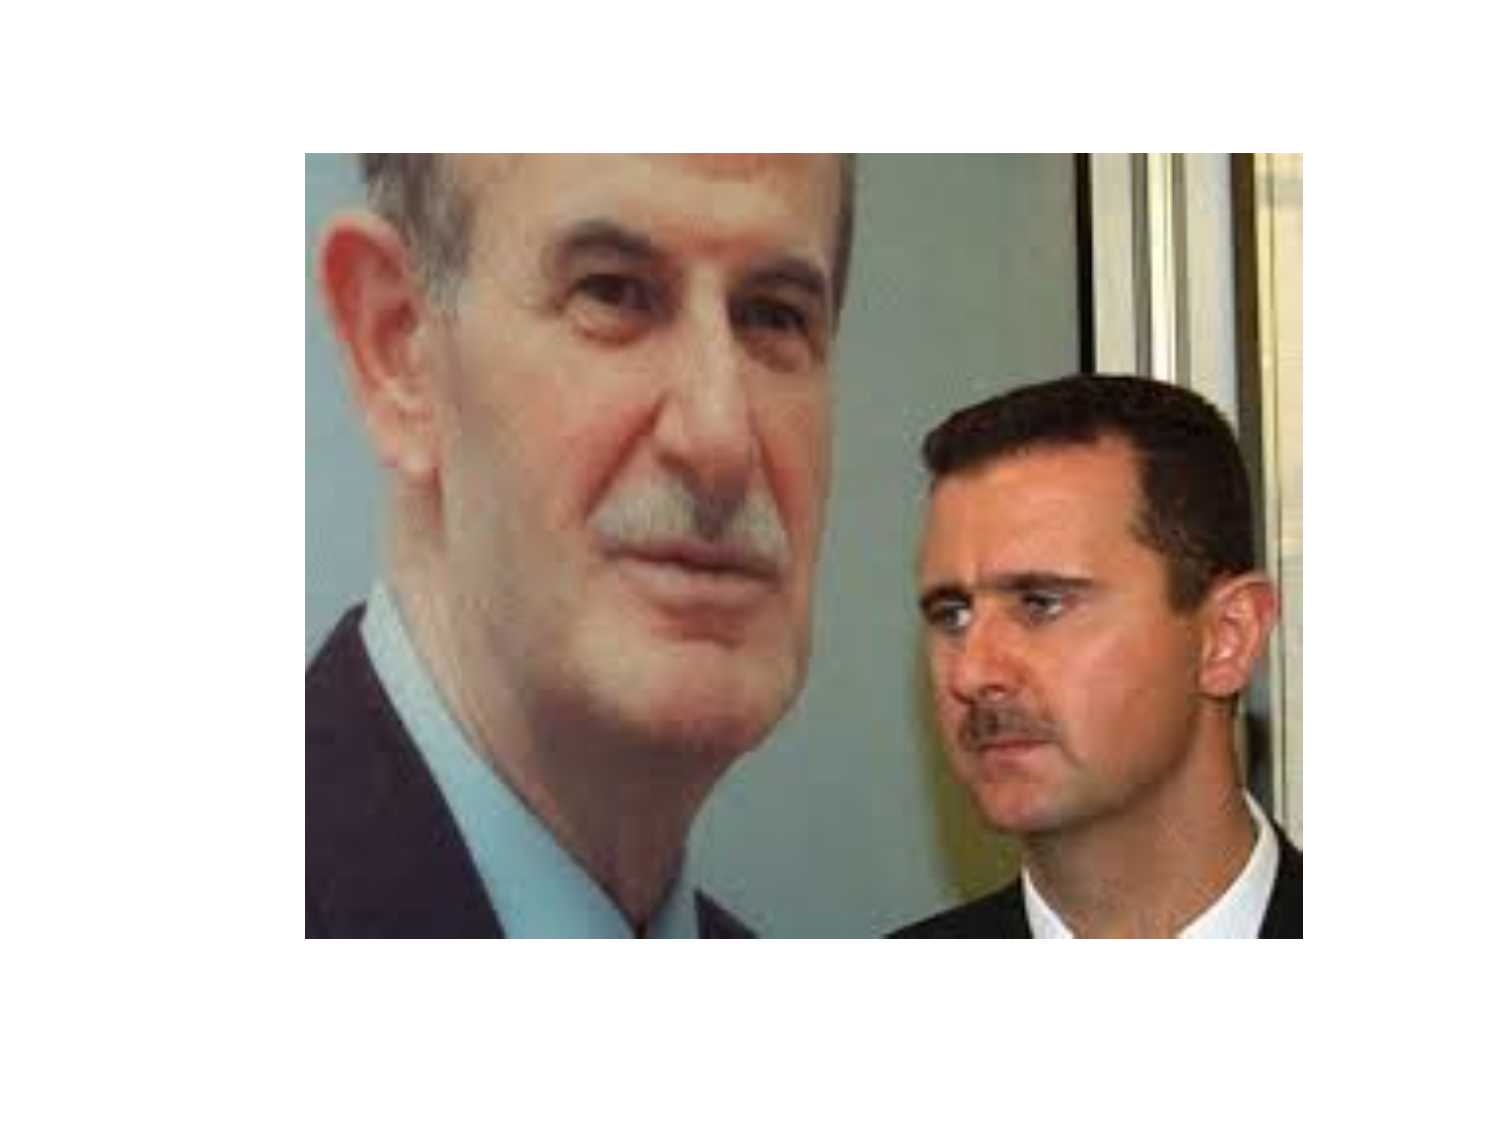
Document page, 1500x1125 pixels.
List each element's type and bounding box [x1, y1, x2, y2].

picture [304, 153, 1304, 939]
